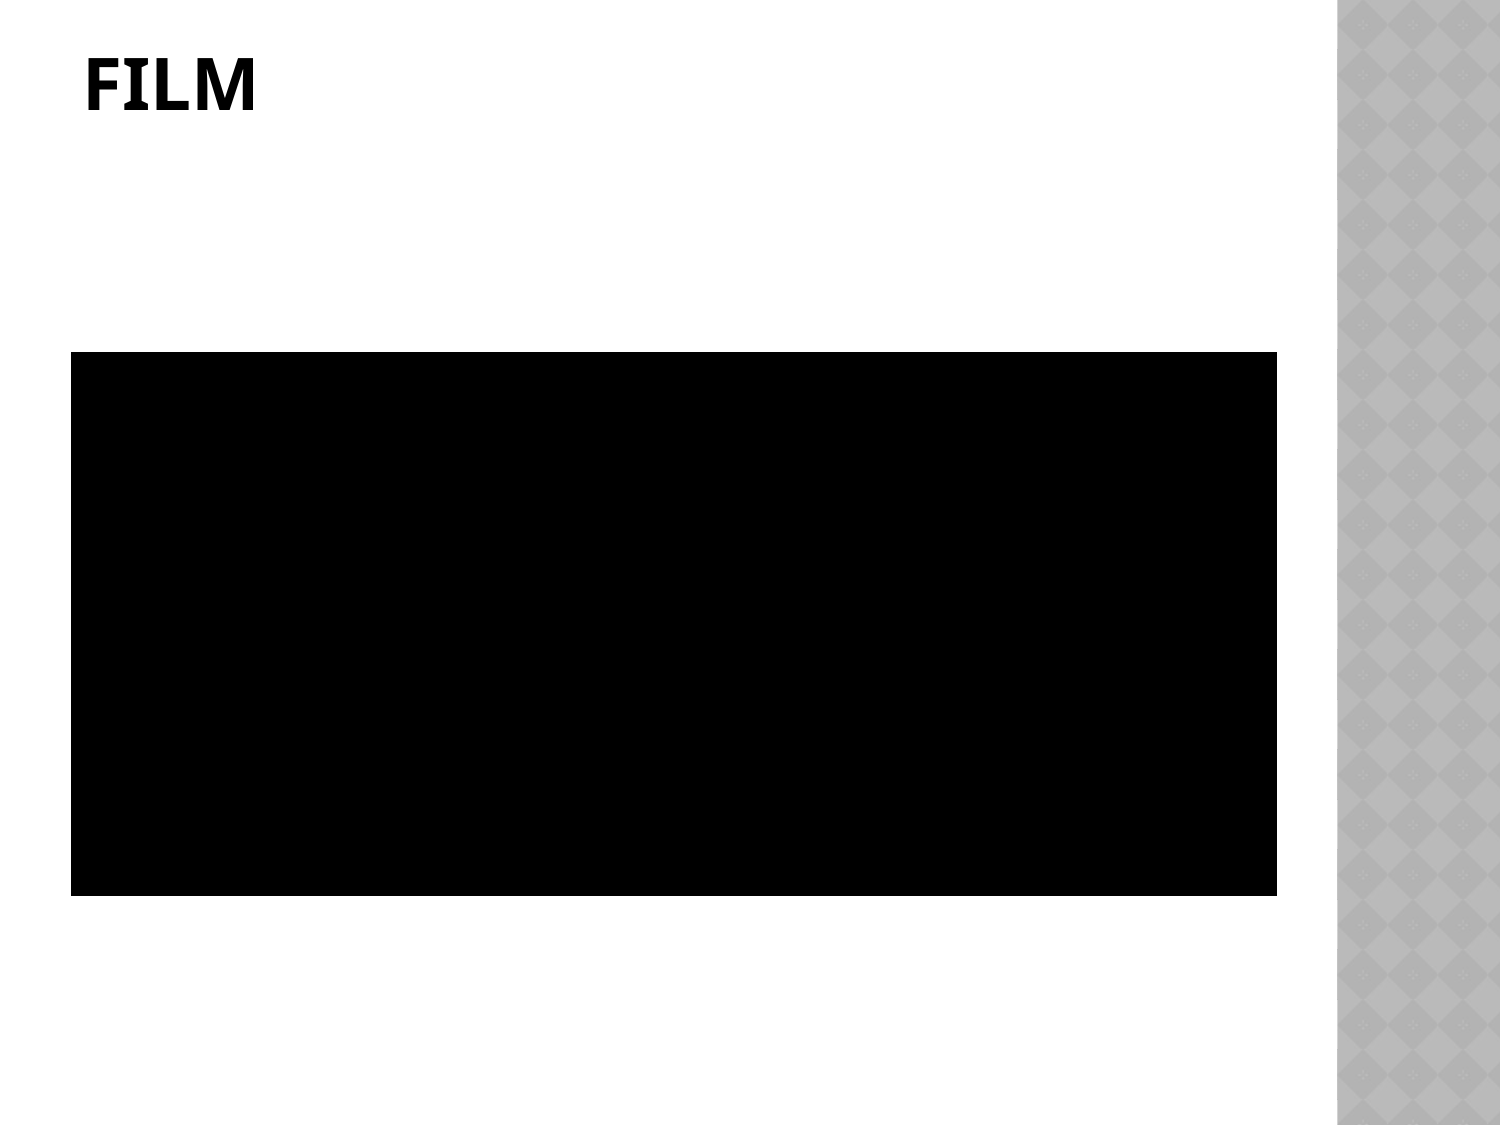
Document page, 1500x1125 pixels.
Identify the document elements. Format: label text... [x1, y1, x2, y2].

title film [75, 37, 1043, 126]
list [69, 351, 1278, 897]
